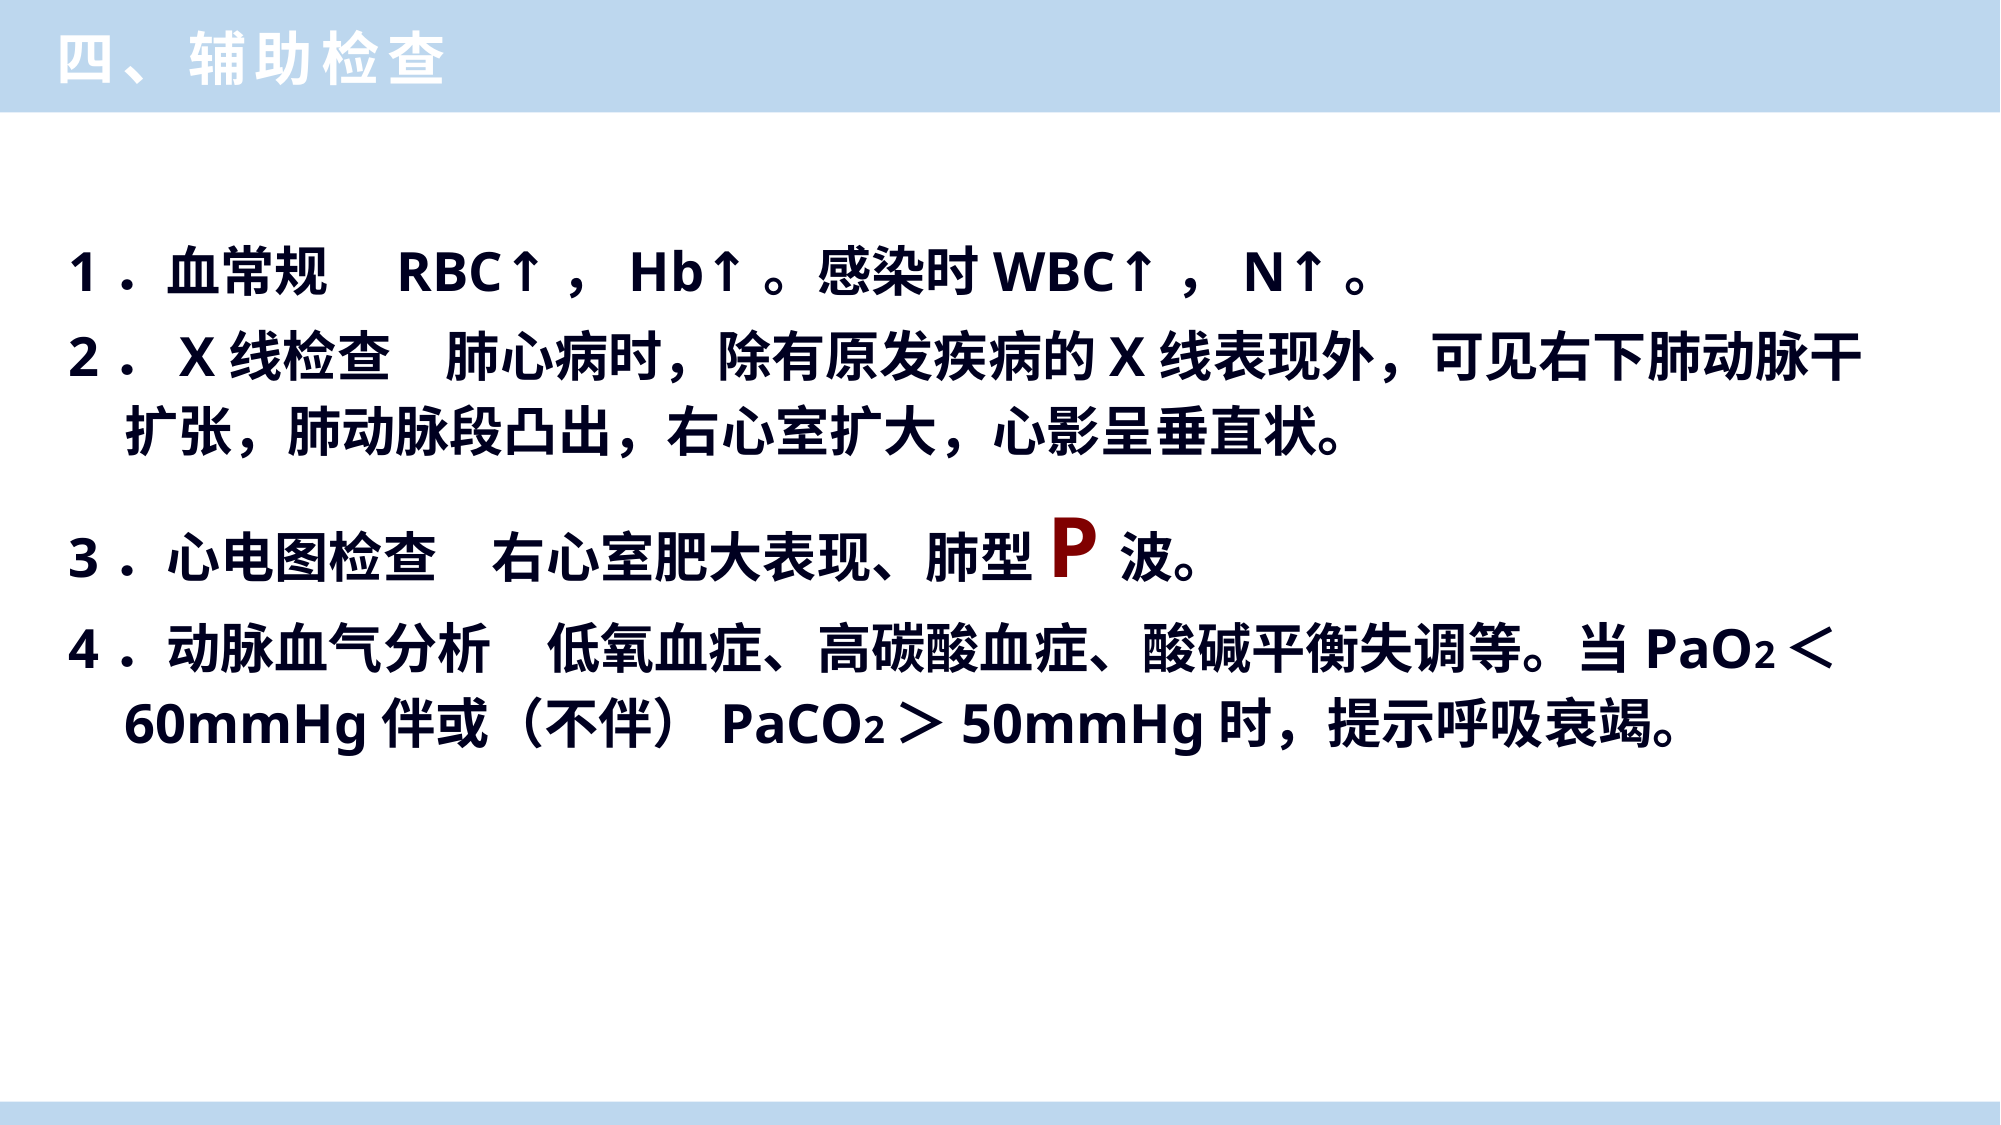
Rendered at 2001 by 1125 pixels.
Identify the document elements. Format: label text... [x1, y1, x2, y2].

text_box 1．血常规 RBC↑，Hb↑。感染时WBC↑，N↑。 2．X线检查 肺心病时，除有原发疾病的X线表现外，可见右下肺动脉干扩张，肺动脉段凸出，右心室扩大，心影呈垂直状。 3．心电图检查 右心室肥大表现、肺型P波。 4．动脉血气分析 低氧血症、高碳酸血症、酸碱平衡失调等。当PaO2＜60mmHg伴或（不伴）PaCO2＞50mmHg时，提示呼吸衰竭。 [53, 220, 1902, 1094]
text_box 四、辅助检查 [44, 16, 458, 98]
